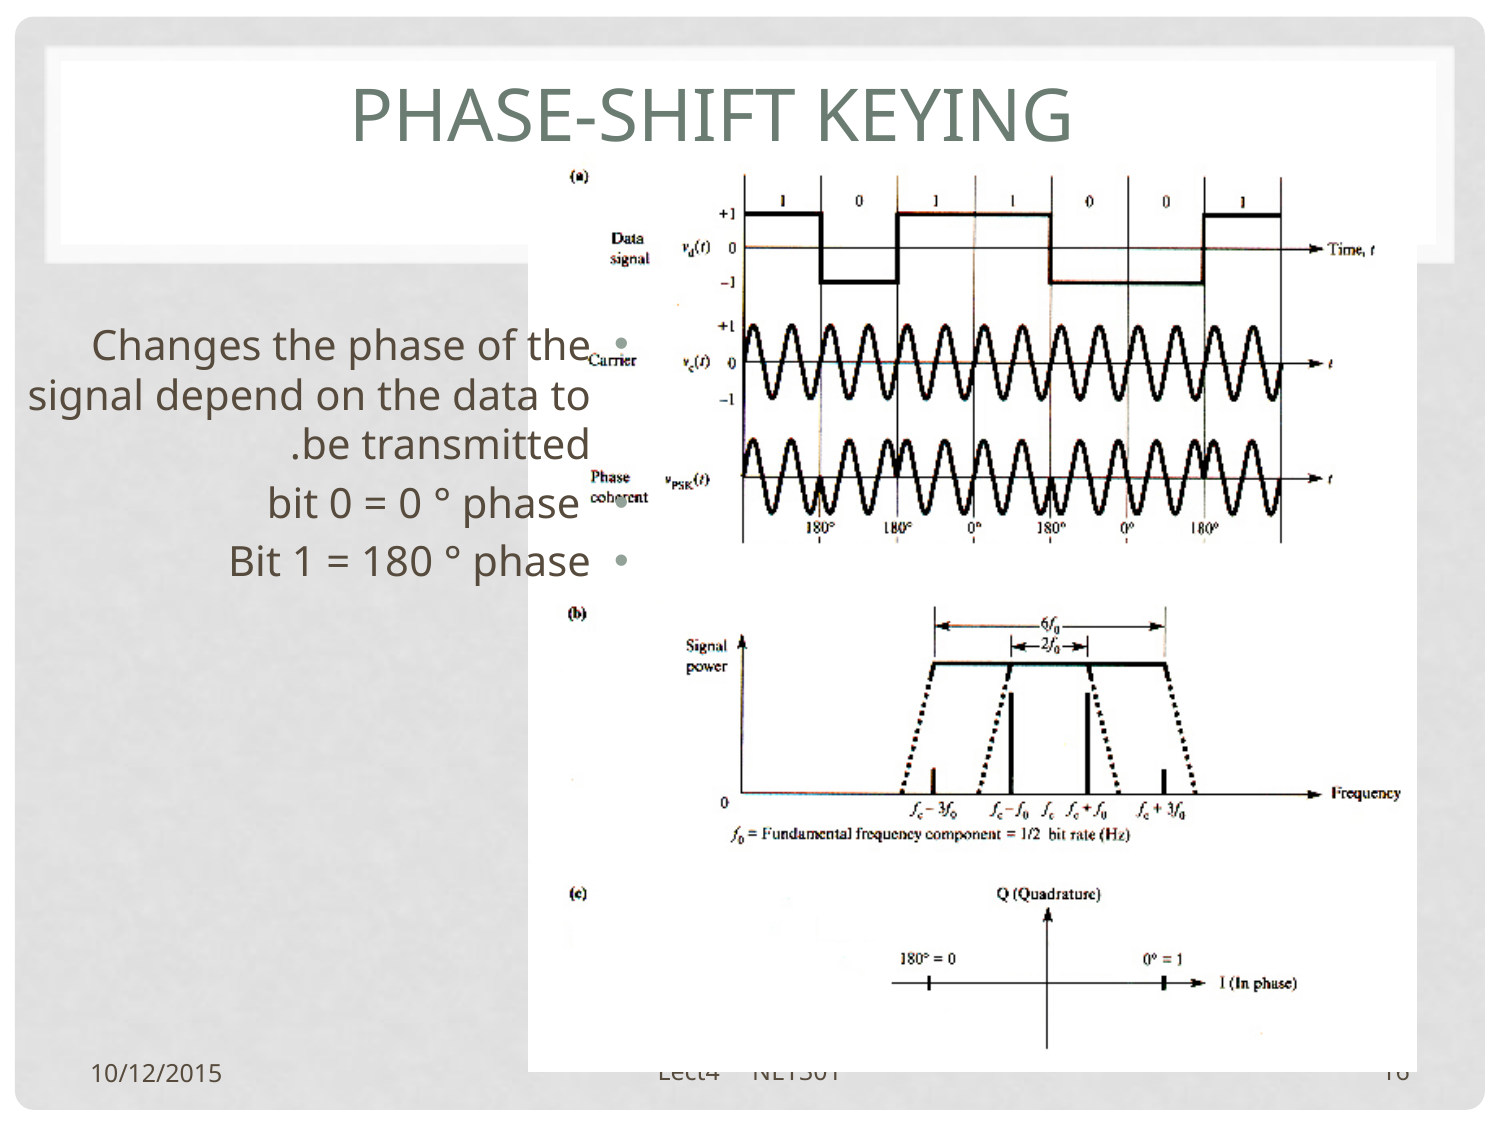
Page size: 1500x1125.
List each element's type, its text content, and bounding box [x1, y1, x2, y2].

list Changes the phase of the signal depend on the data to be transmitted. bit 0 = 0 ° phase Bit 1 = 180 ° phase [0, 262, 527, 972]
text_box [527, 145, 1417, 1072]
footer Lect4 NET301 [512, 1042, 988, 1103]
slide_number 16 [1074, 1042, 1425, 1103]
title Phase-shift keying [87, 50, 1338, 175]
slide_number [75, 1042, 425, 1103]
